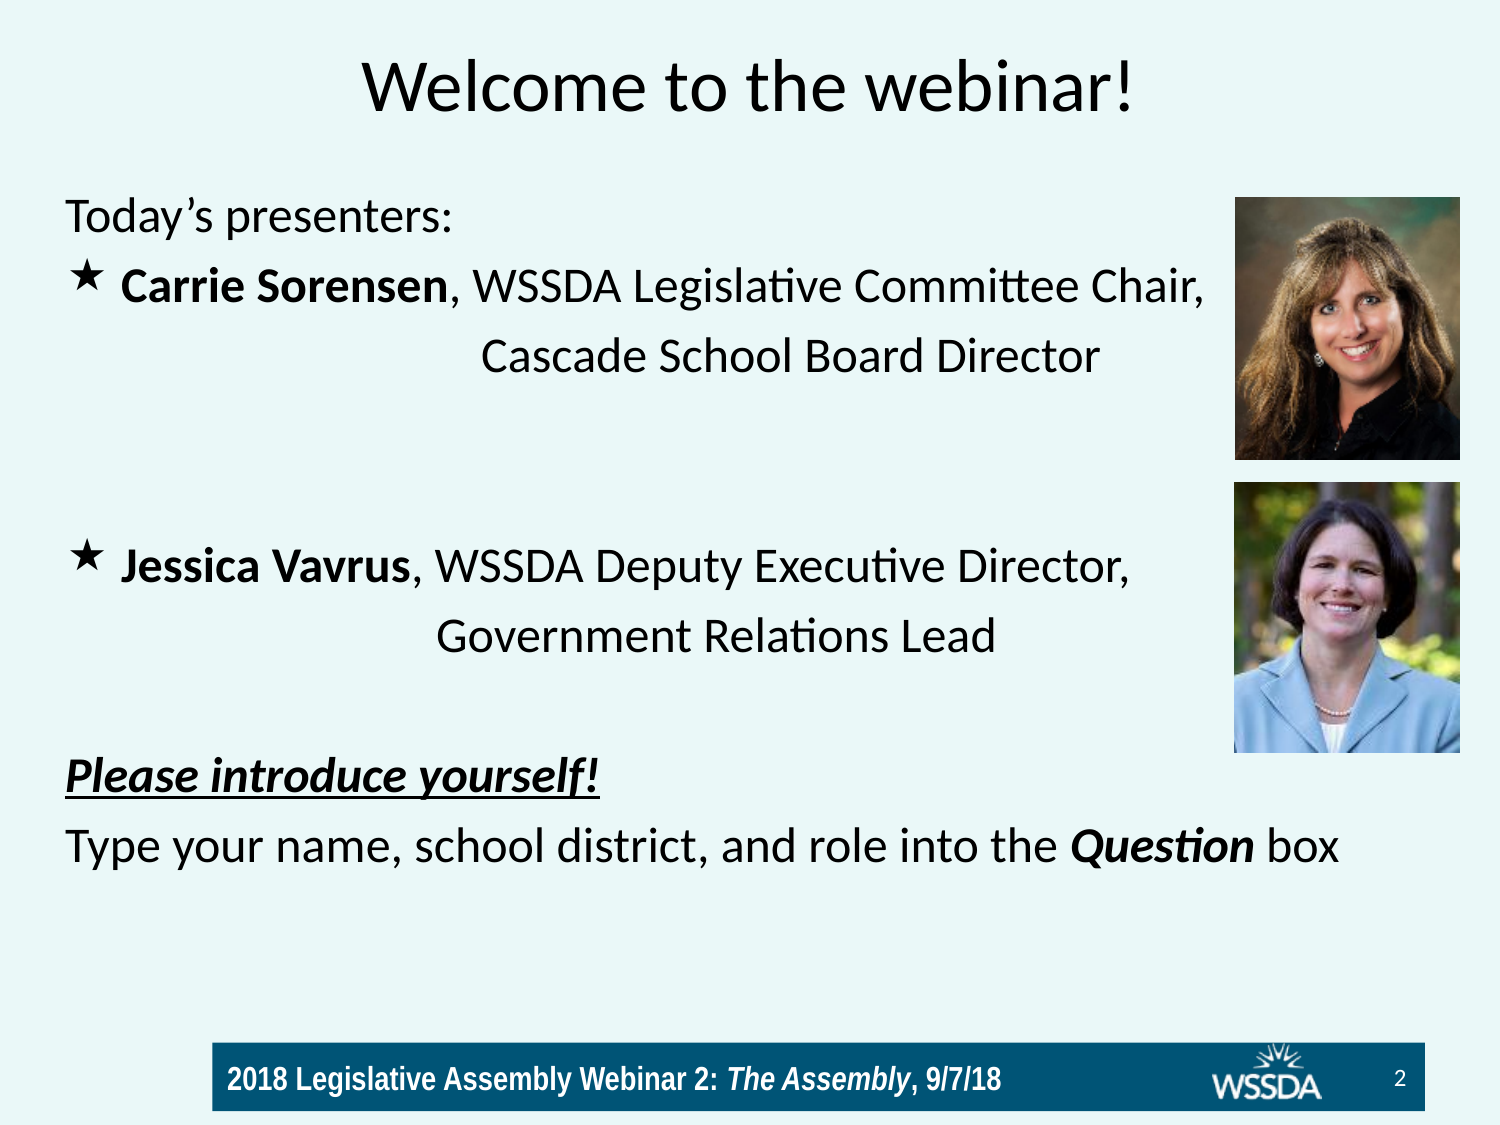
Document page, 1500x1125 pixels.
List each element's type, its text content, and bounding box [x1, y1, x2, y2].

picture [1235, 197, 1460, 460]
slide_number 2 [1071, 1046, 1422, 1107]
title Welcome to the webinar! [75, 0, 1425, 174]
list Today’s presenters: Carrie Sorensen, WSSDA Legislative Committee Chair, Cascade School Board Director Jessica Vavrus, WSSDA Deputy Executive Director, Government Relations Lead Please introduce yourself! Type your name, school district, and role into the Question box [50, 174, 1425, 1005]
picture [1234, 481, 1460, 753]
